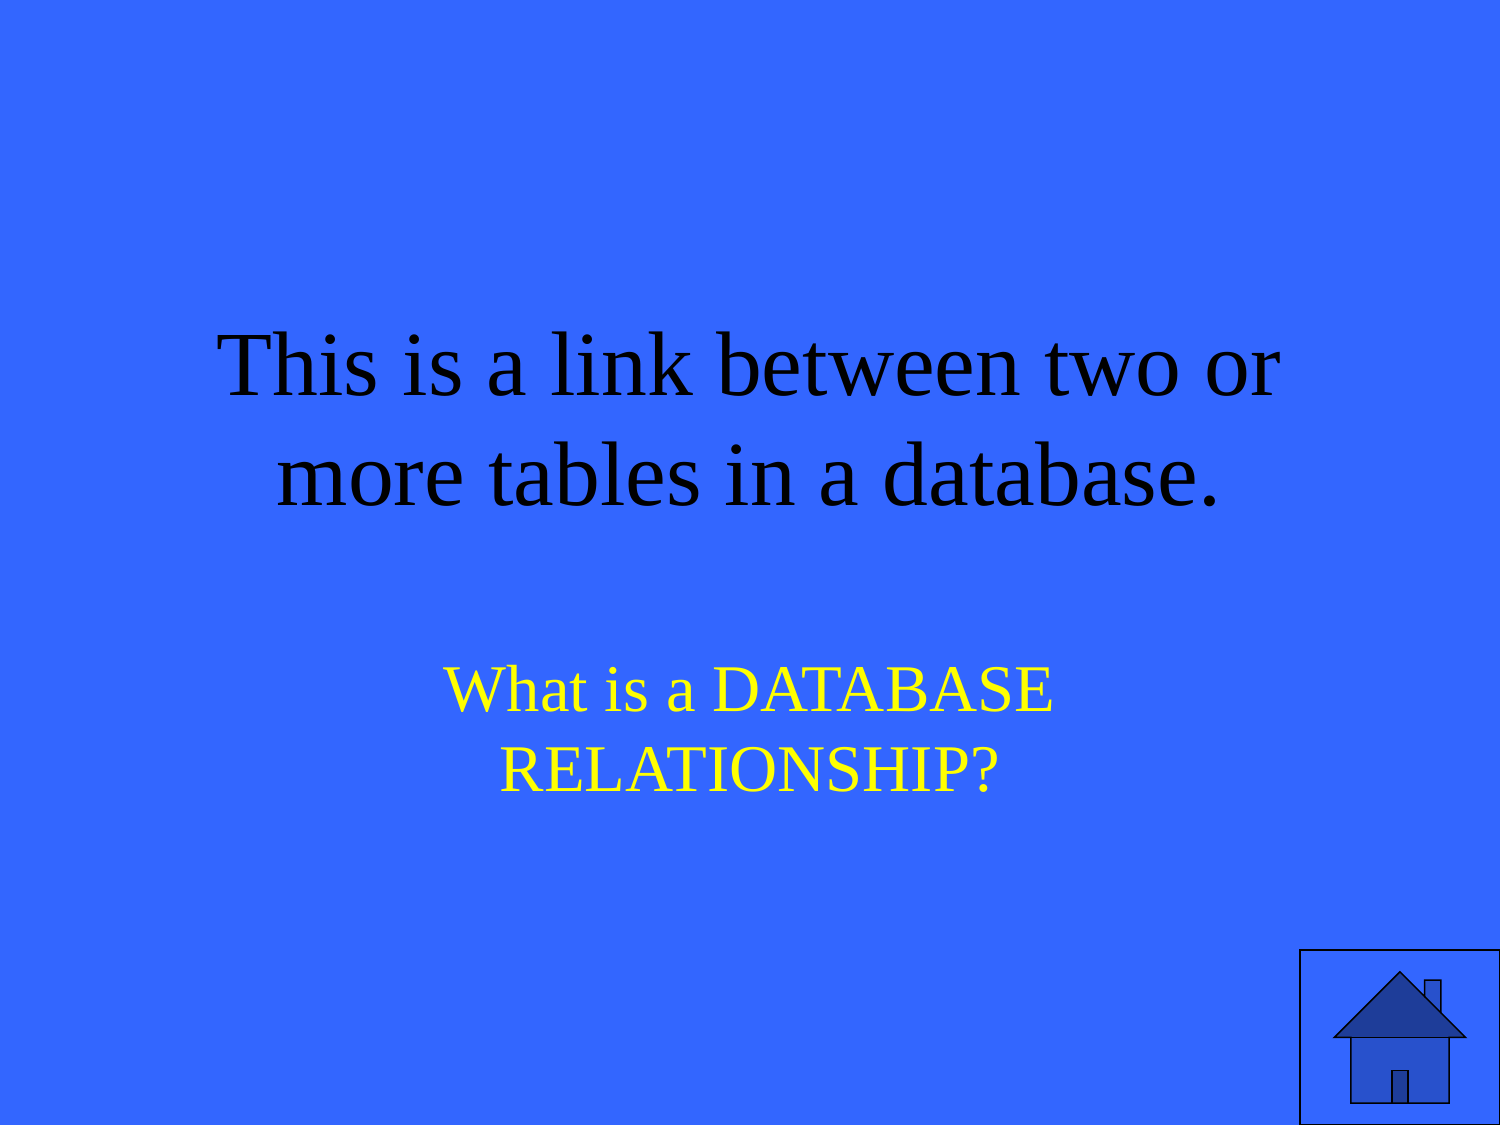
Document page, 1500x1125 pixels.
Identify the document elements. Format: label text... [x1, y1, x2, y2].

text_box [1299, 950, 1500, 1125]
title This is a link between two or more tables in a database. [112, 374, 1388, 563]
subtitle What is a DATABASE RELATIONSHIP? [224, 637, 1276, 926]
